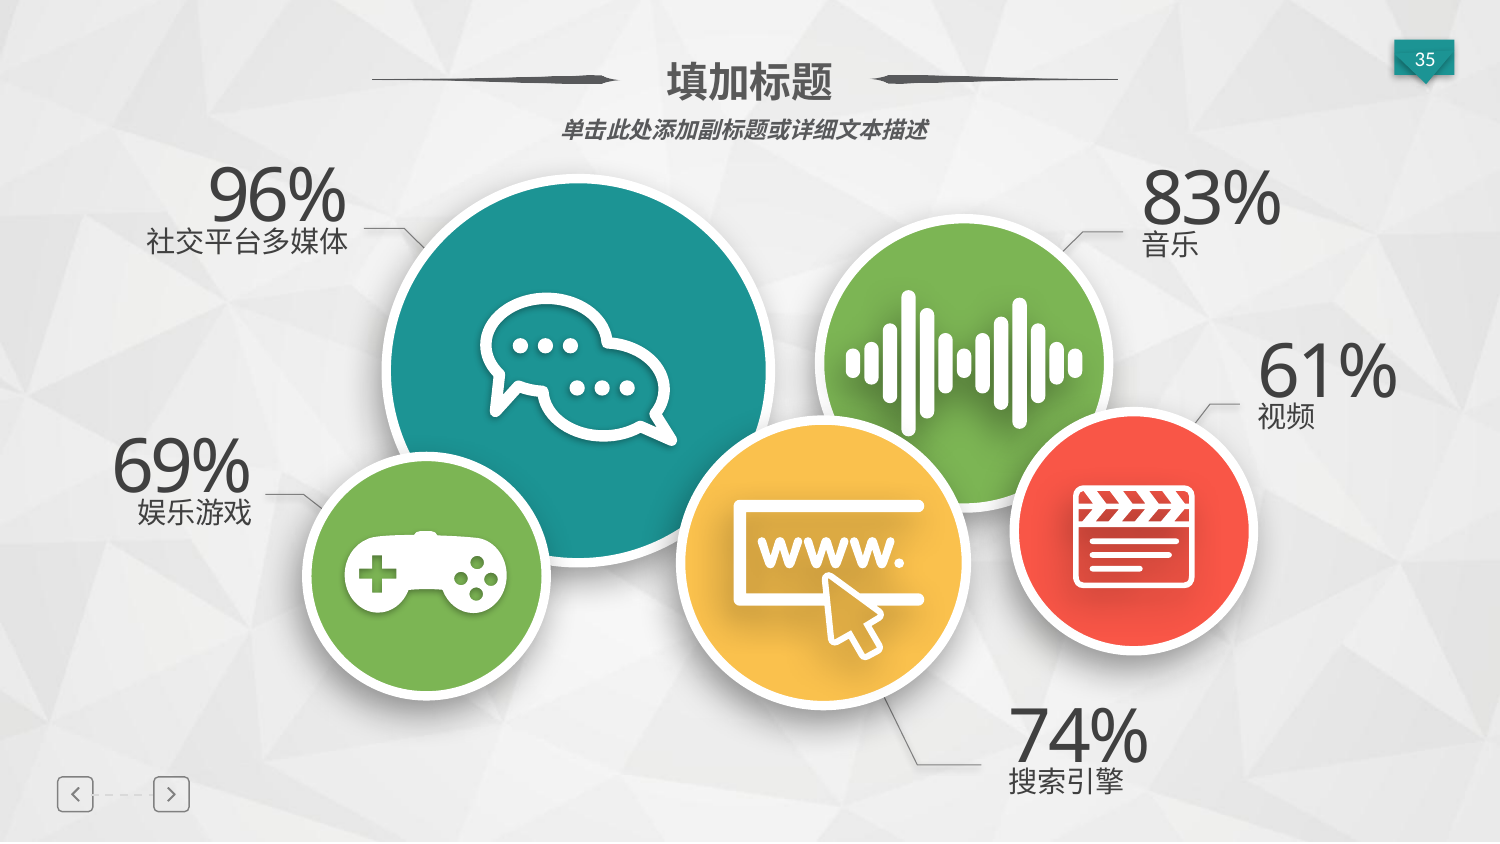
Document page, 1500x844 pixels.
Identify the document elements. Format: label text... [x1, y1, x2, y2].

text_box 娱乐游戏 [74, 491, 268, 537]
text_box [268, 492, 300, 504]
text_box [306, 456, 547, 697]
text_box 单击此处添加副标题或详细文本描述 [545, 108, 943, 151]
text_box 69% [74, 421, 268, 491]
text_box 填加标题 [584, 55, 916, 106]
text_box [680, 419, 967, 706]
text_box 83% [1126, 153, 1417, 223]
picture [0, 0, 1500, 842]
text_box 61% [1243, 325, 1436, 395]
text_box [1115, 229, 1124, 235]
text_box 74% [993, 690, 1284, 760]
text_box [385, 178, 771, 564]
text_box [1014, 411, 1254, 651]
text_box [819, 218, 1109, 509]
text_box 视频 [1243, 395, 1436, 442]
text_box 96% [74, 149, 364, 219]
text_box 搜索引擎 [993, 760, 1284, 807]
text_box [897, 717, 982, 767]
text_box 社交平台多媒体 [74, 219, 364, 266]
text_box [1203, 402, 1240, 410]
text_box 音乐 [1126, 223, 1417, 269]
text_box [364, 226, 380, 234]
